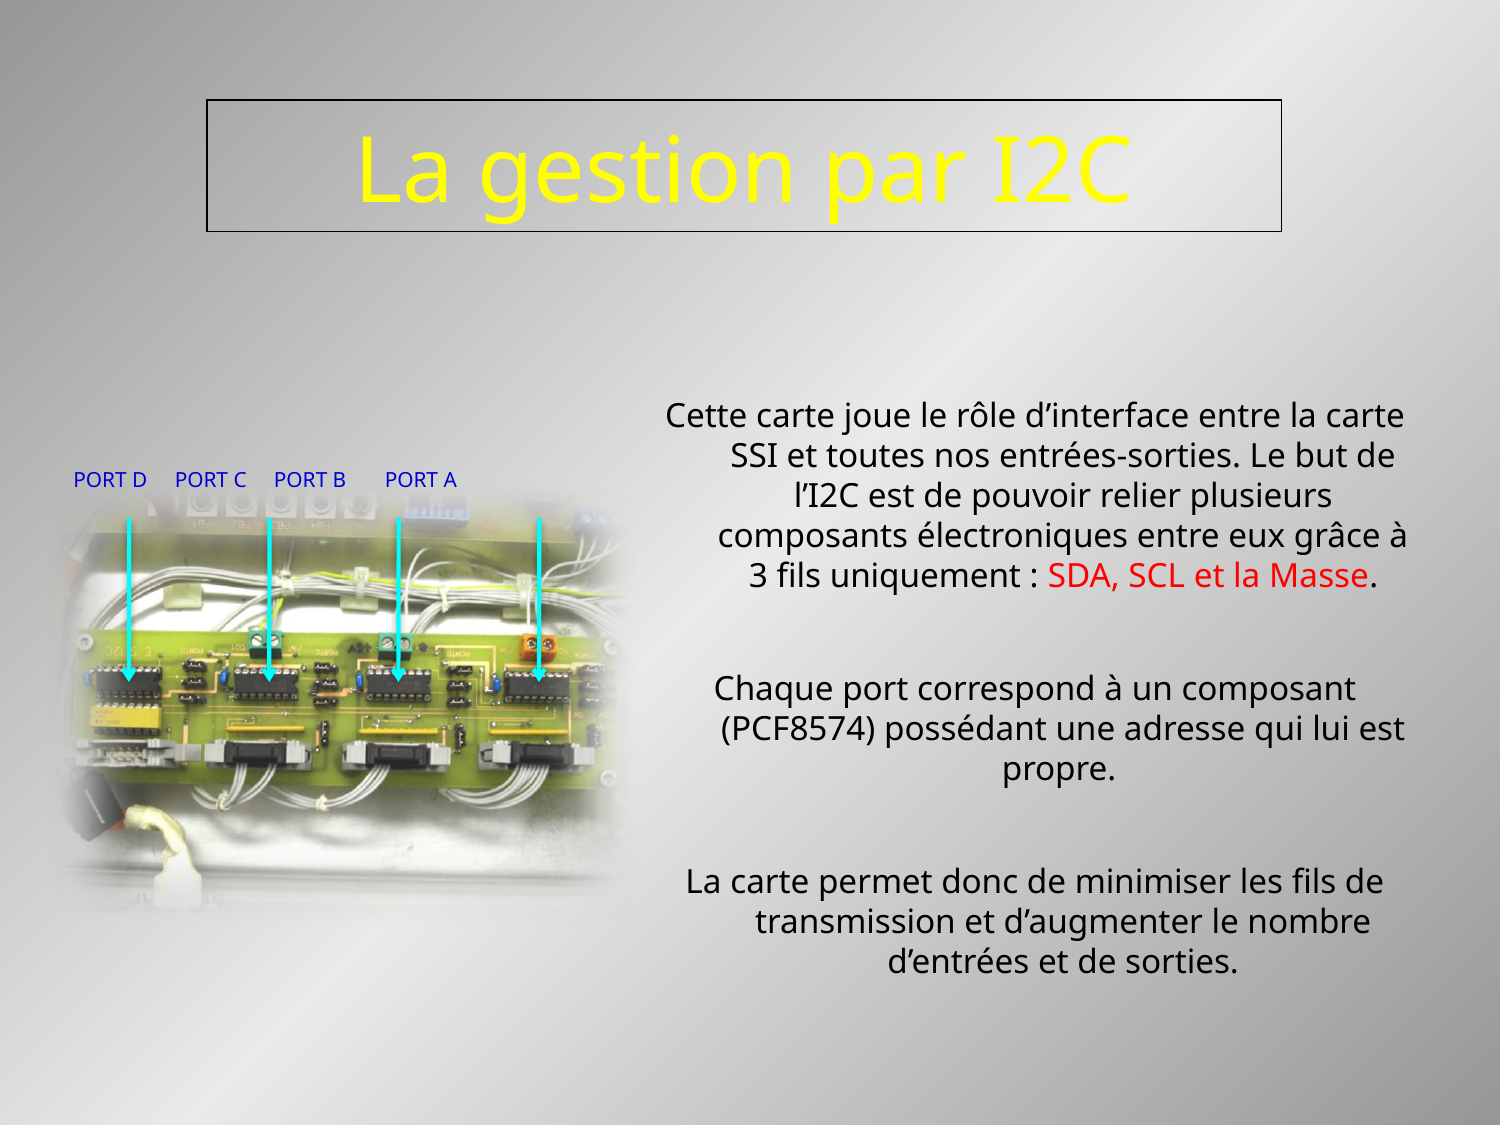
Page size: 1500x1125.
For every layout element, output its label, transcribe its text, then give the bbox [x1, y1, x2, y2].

title La gestion par I2C [206, 99, 1282, 232]
text_box [878, 750, 1427, 1043]
list Cette carte joue le rôle d’interface entre la carte SSI et toutes nos entrées-sorties. Le but de l’I2C est de pouvoir relier plusieurs composants électroniques entre eux grâce à 3 fils uniquement : SDA, SCL et la Masse. Chaque port correspond à un composant (PCF8574) possédant une adresse qui lui est propre. La carte permet donc de minimiser les fils de transmission et d’augmenter le nombre d’entrées et de sorties. [644, 386, 1427, 1032]
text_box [46, 459, 638, 927]
